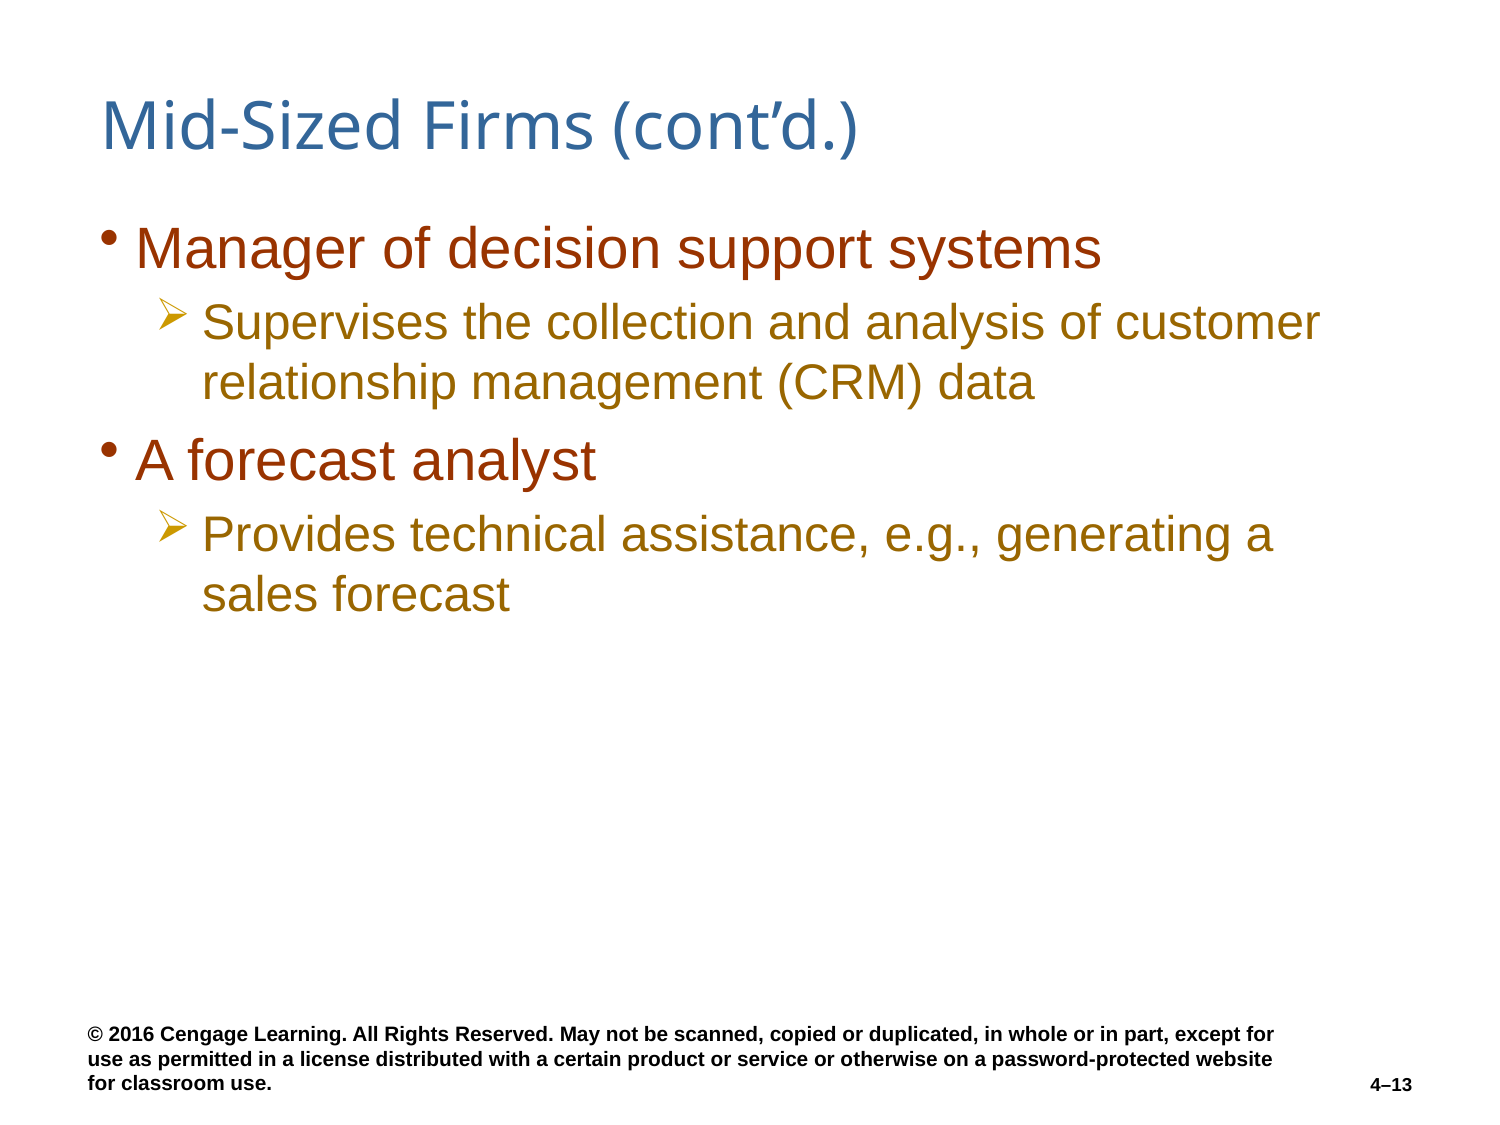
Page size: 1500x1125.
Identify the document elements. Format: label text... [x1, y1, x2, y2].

slide_number 4–13 [1050, 1042, 1413, 1103]
title Mid-Sized Firms (cont’d.) [85, 75, 1411, 171]
footer © 2016 Cengage Learning. All Rights Reserved. May not be scanned, copied or duplicated, in whole or in part, except for use as permitted in a license distributed with a certain product or service or otherwise on a password-protected website for classroom use. [87, 1057, 1050, 1103]
list Manager of decision support systems Supervises the collection and analysis of customer relationship management (CRM) data A forecast analyst Provides technical assistance, e.g., generating a sales forecast [84, 202, 1414, 1013]
